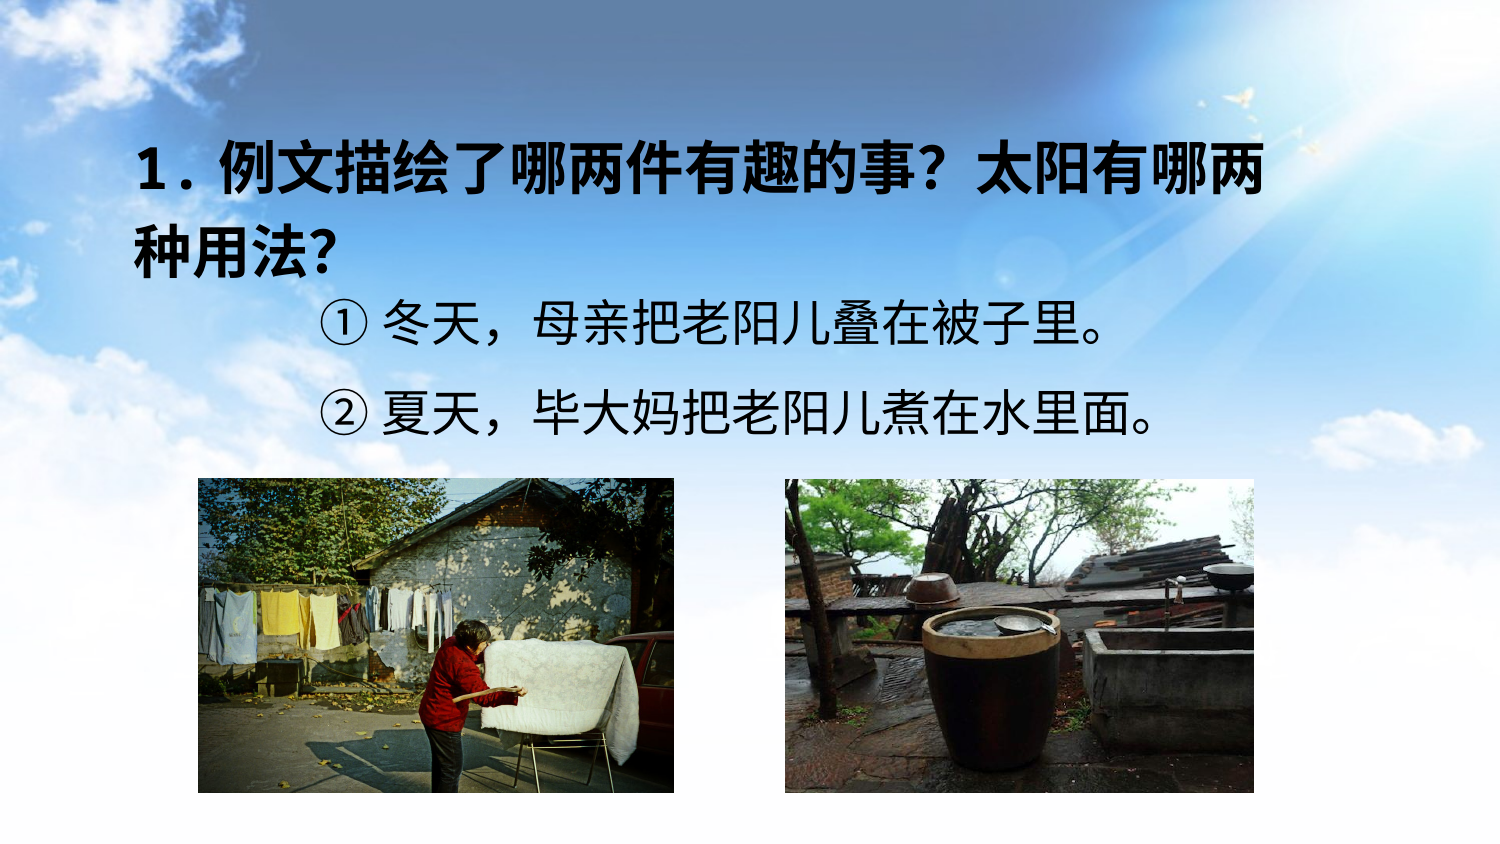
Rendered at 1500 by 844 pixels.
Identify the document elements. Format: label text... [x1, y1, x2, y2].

text_box ①冬天，母亲把老阳儿叠在被子里。 ②夏天，毕大妈把老阳儿煮在水里面。 [304, 253, 1346, 449]
picture [0, 0, 1500, 844]
text_box 1.例文描绘了哪两件有趣的事？太阳有哪两种用法？ [119, 110, 1325, 377]
